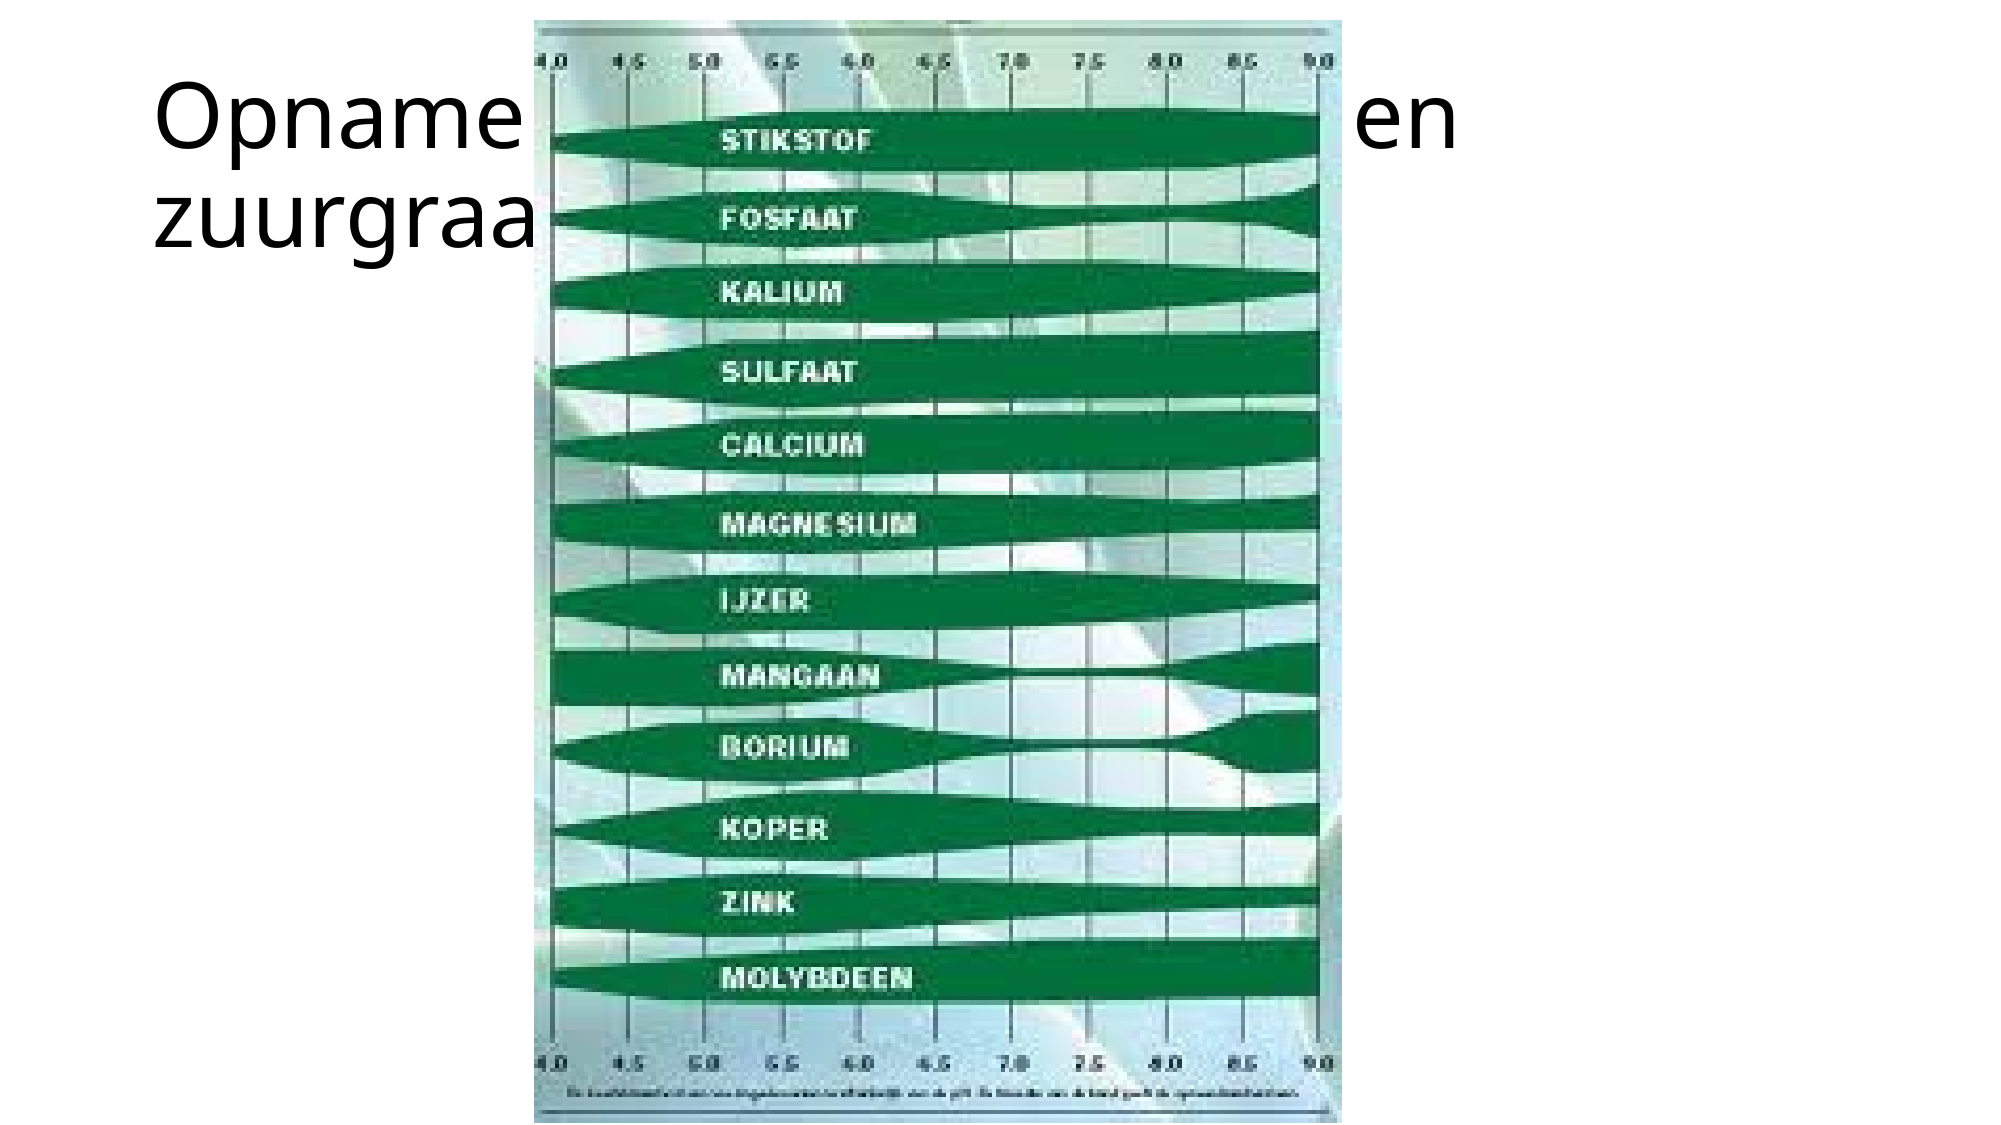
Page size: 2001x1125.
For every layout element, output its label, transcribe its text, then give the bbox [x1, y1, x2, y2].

title Opname en zuurgraad [1342, 59, 1863, 278]
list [534, 20, 1342, 1123]
title Opname en zuurgraad [137, 59, 534, 278]
